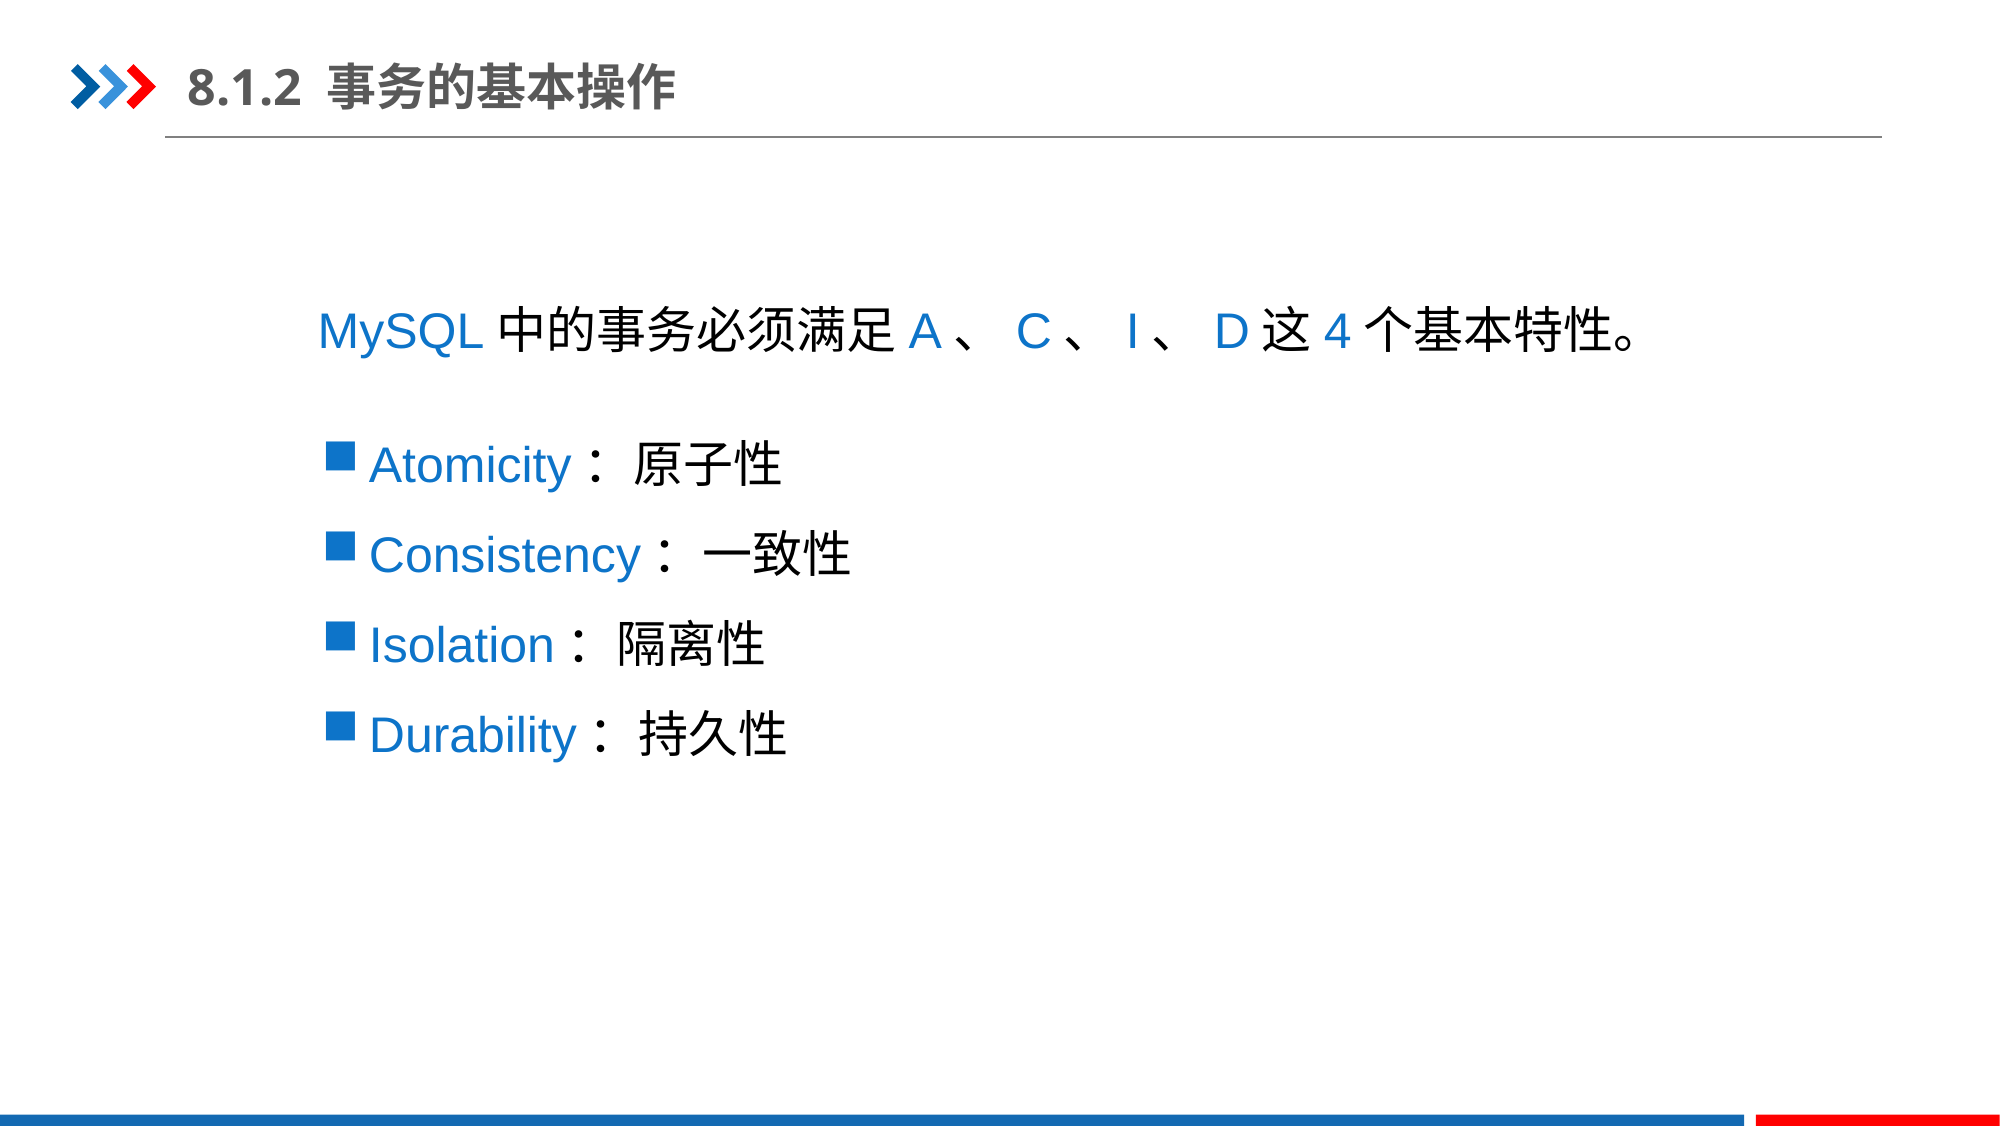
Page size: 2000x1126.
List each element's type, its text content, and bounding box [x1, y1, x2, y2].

text_box Atomicity：原子性 Consistency：一致性 Isolation：隔离性 Durability：持久性 [307, 395, 994, 770]
text_box MySQL中的事务必须满足A、C、I、D这4个基本特性。 [303, 290, 1656, 366]
text_box 8.1.2 事务的基本操作 [187, 43, 827, 127]
